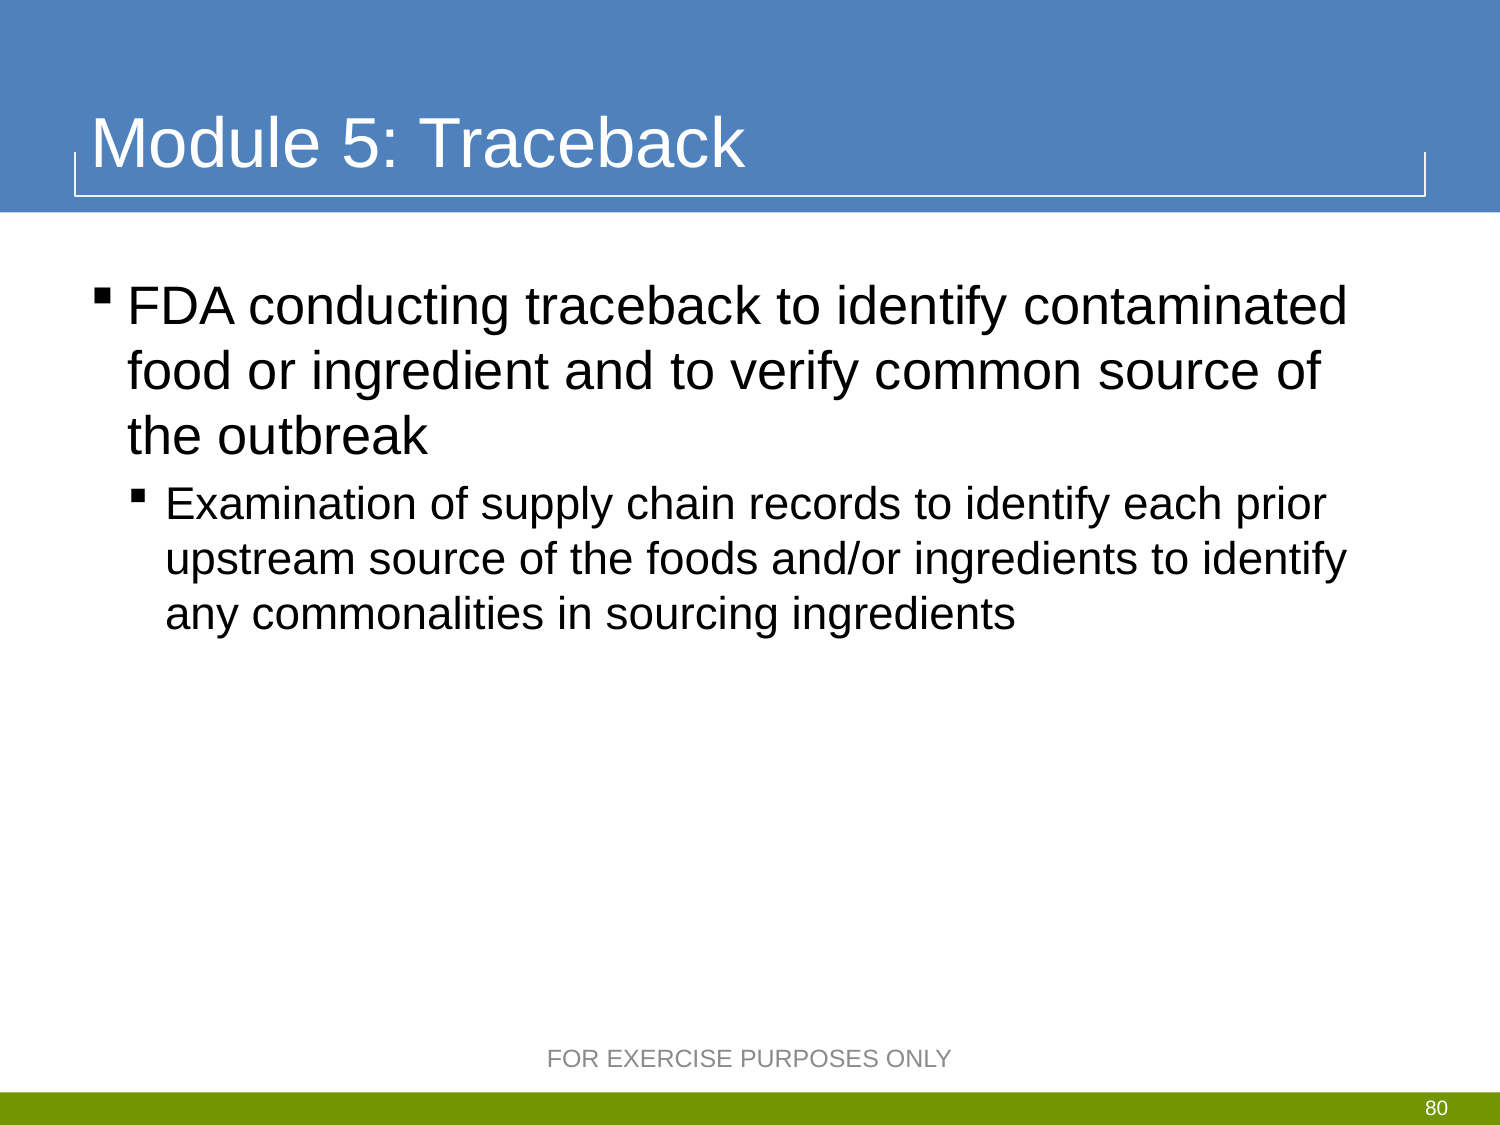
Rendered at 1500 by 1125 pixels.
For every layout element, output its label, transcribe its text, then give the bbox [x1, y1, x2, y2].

footer FOR EXERCISE PURPOSES ONLY [512, 1042, 988, 1103]
list FDA conducting traceback to identify contaminated food or ingredient and to verify common source of the outbreak Examination of supply chain records to identify each prior upstream source of the foods and/or ingredients to identify any commonalities in sourcing ingredients [74, 262, 1426, 1006]
title Module 5: Traceback [74, 44, 1426, 233]
